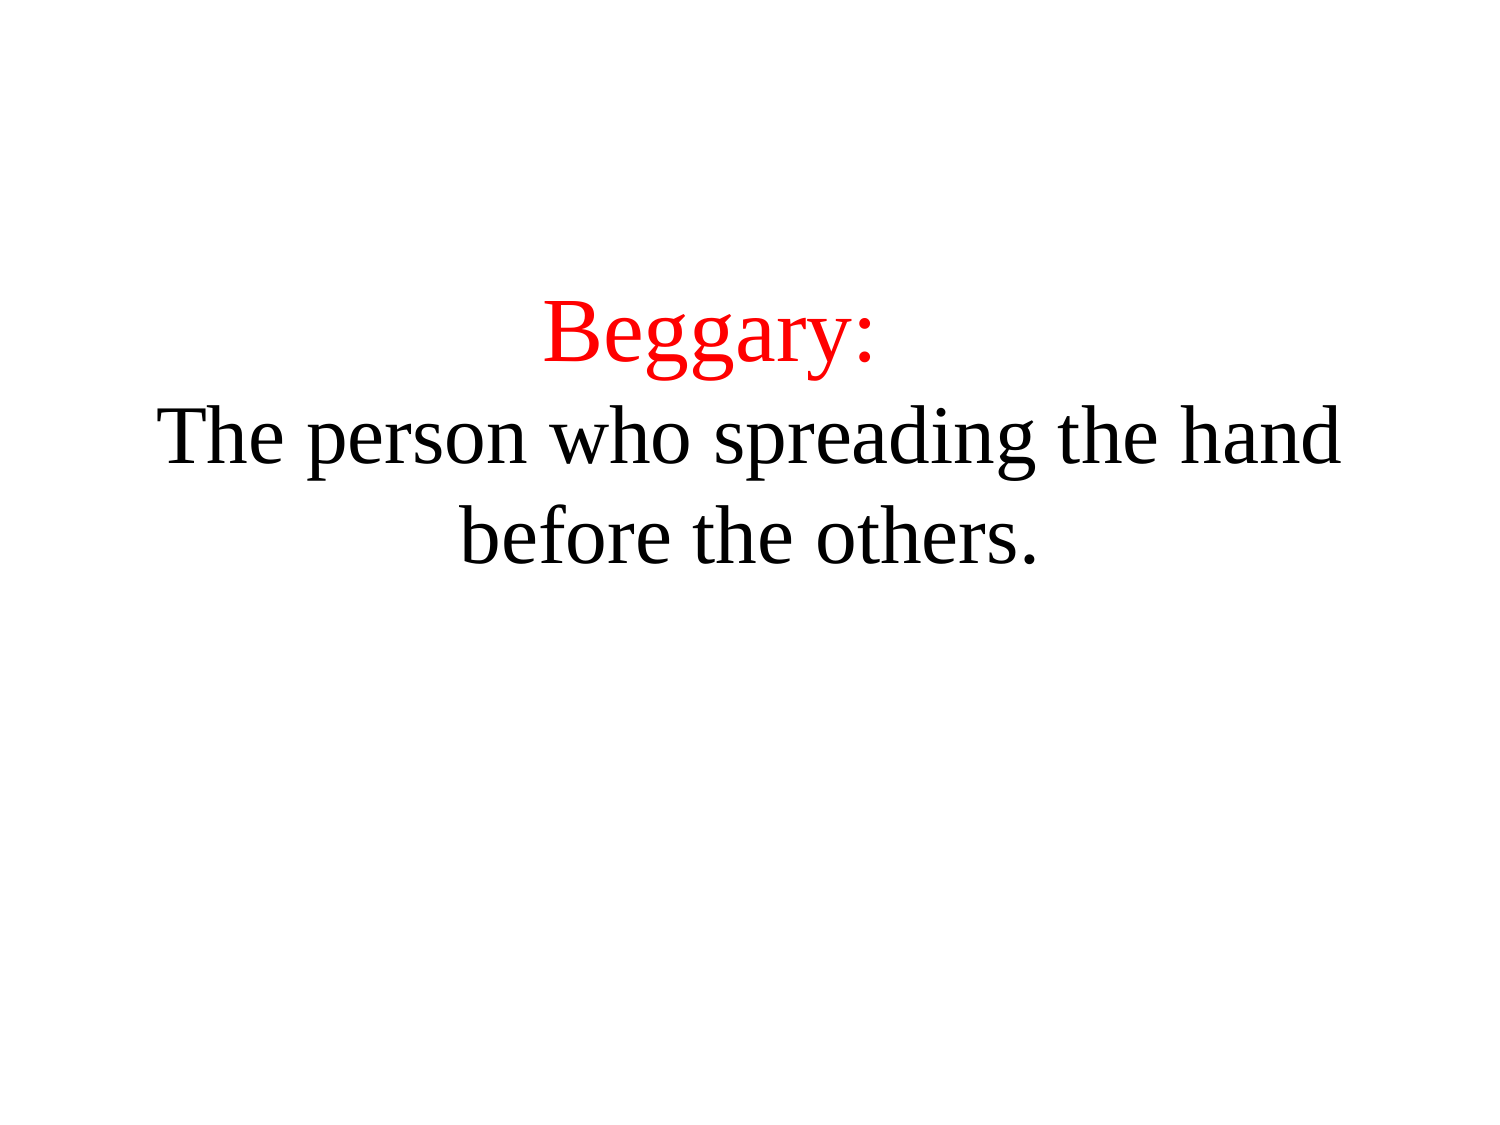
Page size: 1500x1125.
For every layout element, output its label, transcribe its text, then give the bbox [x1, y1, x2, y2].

title Beggary: The person who spreading the hand before the others. [75, 112, 1425, 838]
